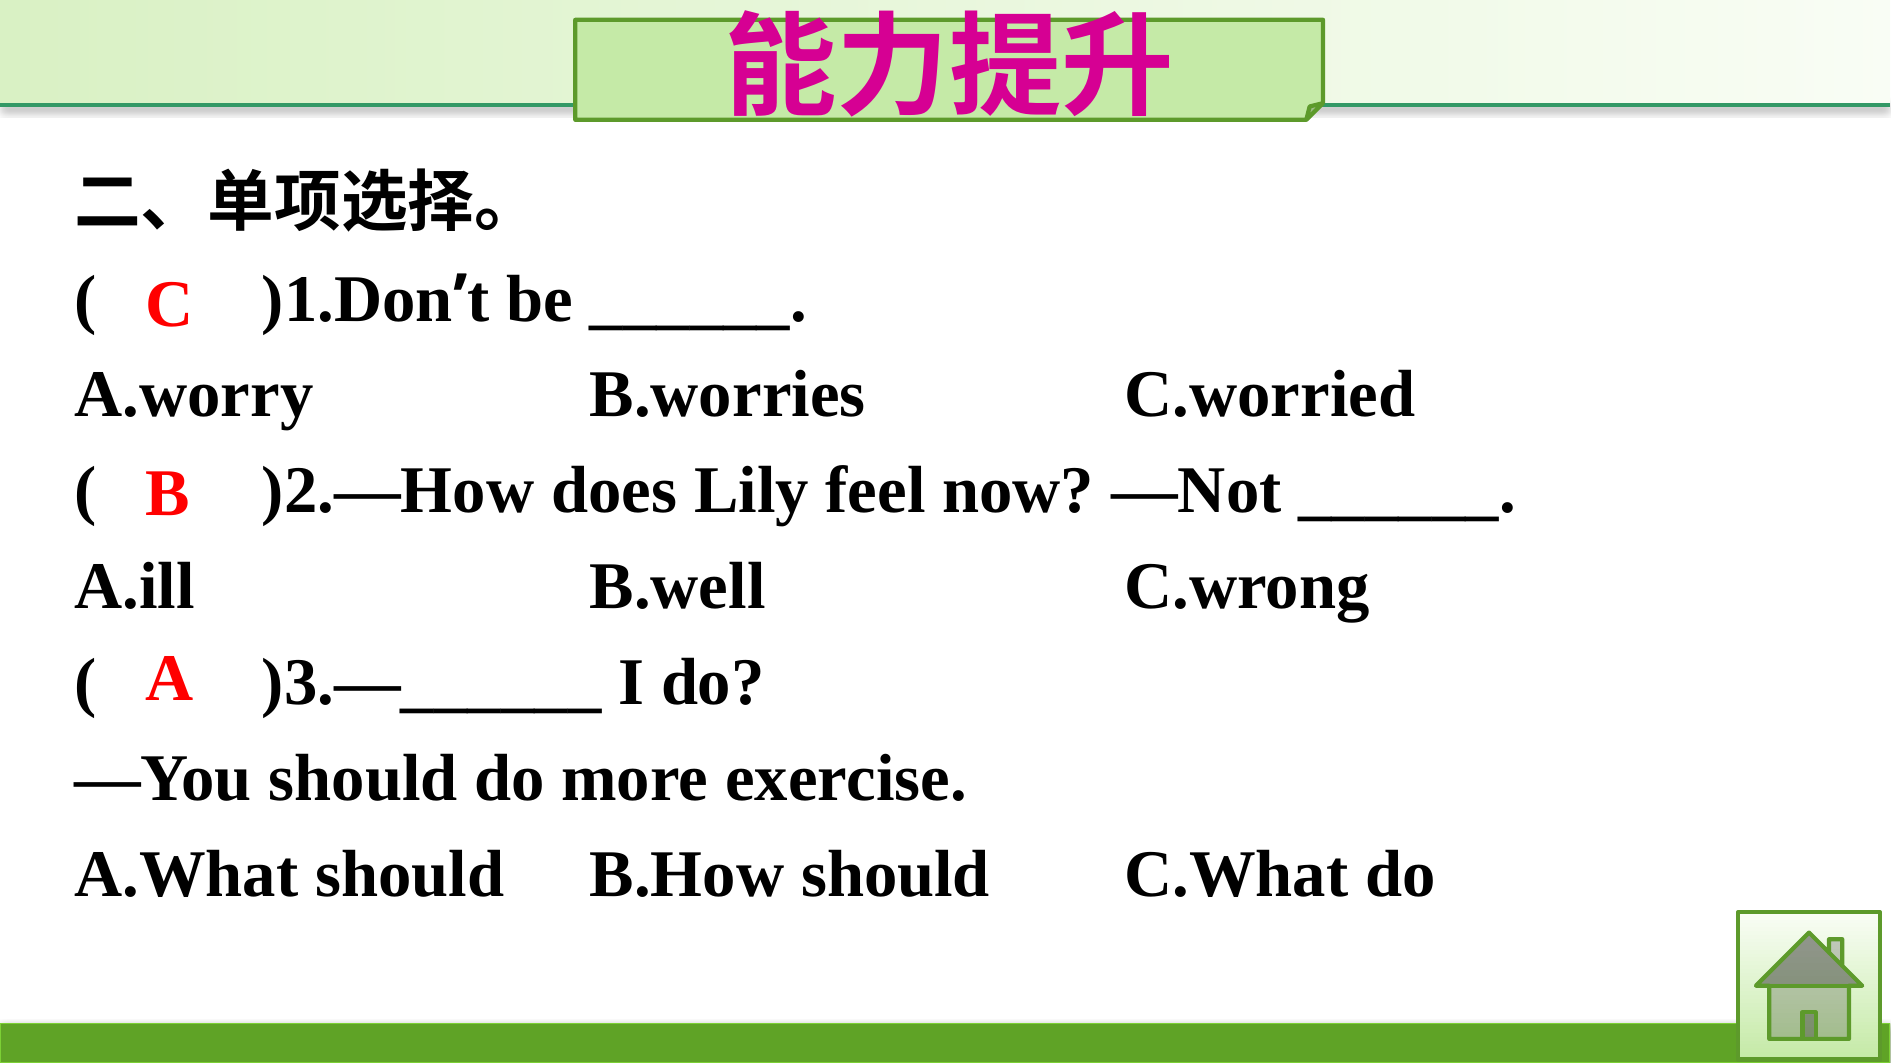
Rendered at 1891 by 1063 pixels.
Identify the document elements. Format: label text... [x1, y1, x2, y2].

text_box A [130, 610, 209, 722]
text_box C [130, 236, 209, 347]
text_box 二、单项选择。 ( )1.Don’t be ______. A.worry B.worries C.worried ( )2.—How does Lily feel now? —Not ______. A.ill B.well C.wrong ( )3.—______ I do? —You should do more exercise. A.What should B.How should C.What do [59, 135, 1833, 918]
text_box B [130, 425, 205, 536]
text_box 能力提升 [573, 17, 1326, 122]
